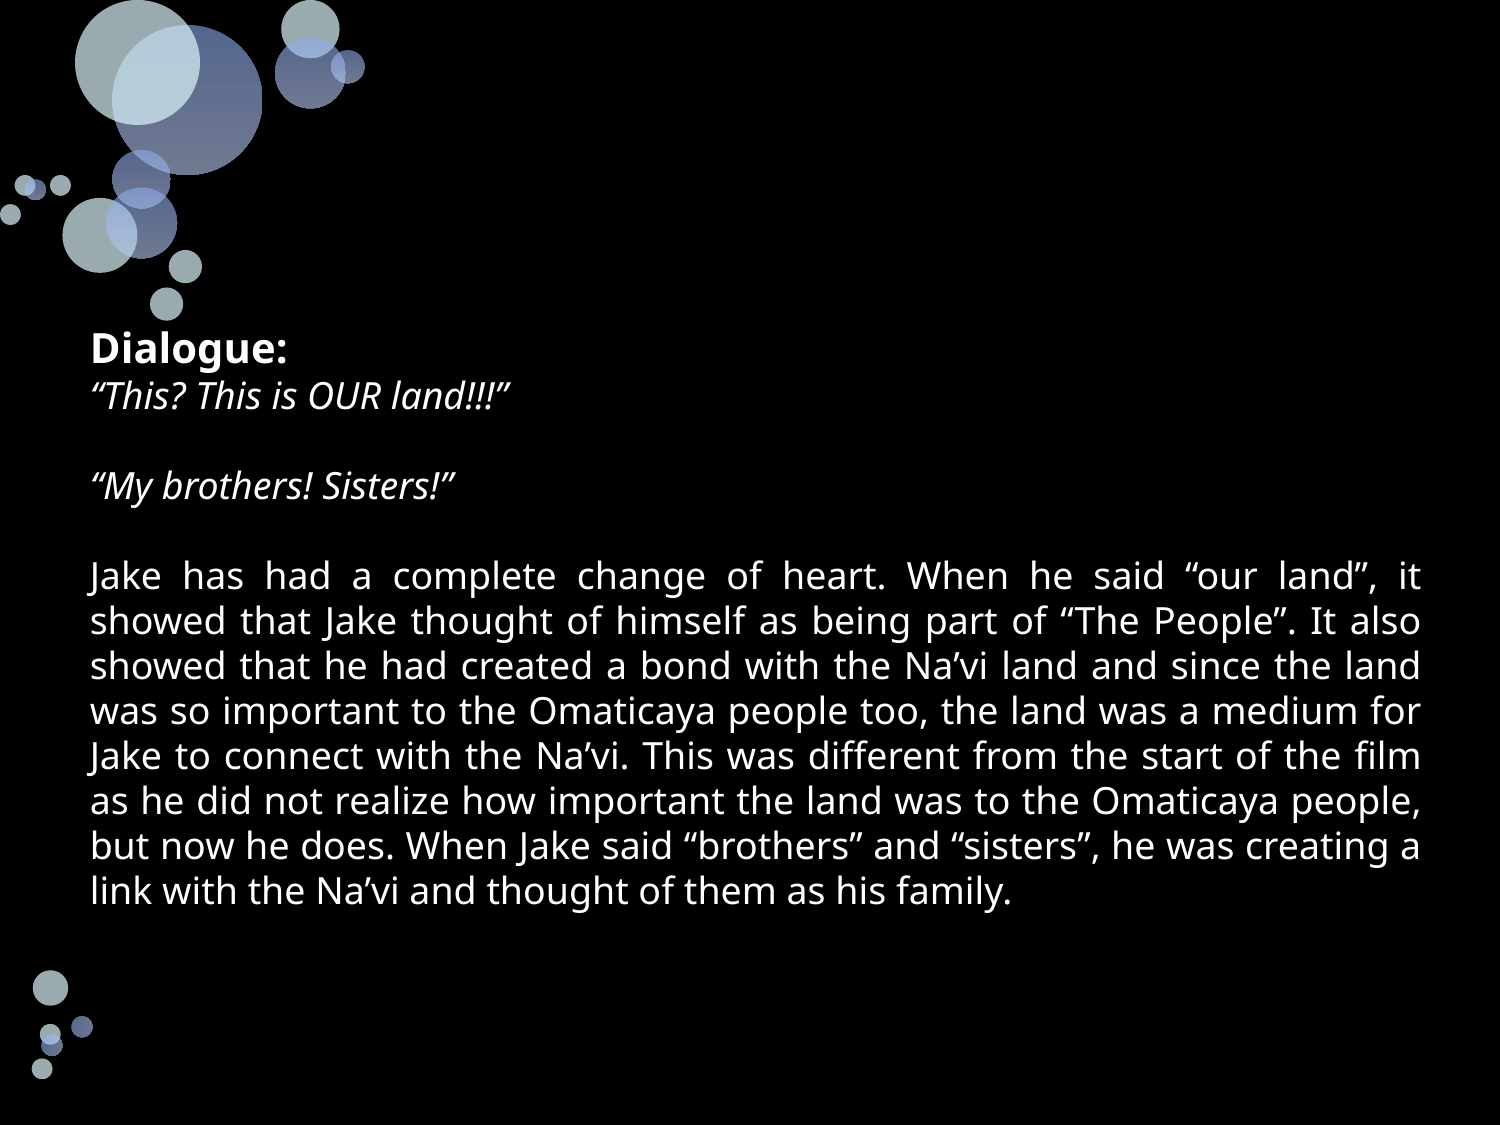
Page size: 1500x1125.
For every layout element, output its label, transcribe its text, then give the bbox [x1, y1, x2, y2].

text_box Dialogue: “This? This is OUR land!!!” “My brothers! Sisters!” Jake has had a complete change of heart. When he said “our land”, it showed that Jake thought of himself as being part of “The People”. It also showed that he had created a bond with the Na’vi land and since the land was so important to the Omaticaya people too, the land was a medium for Jake to connect with the Na’vi. This was different from the start of the film as he did not realize how important the land was to the Omaticaya people, but now he does. When Jake said “brothers” and “sisters”, he was creating a link with the Na’vi and thought of them as his family. [74, 314, 1438, 920]
text_box [904, 684, 1500, 1104]
